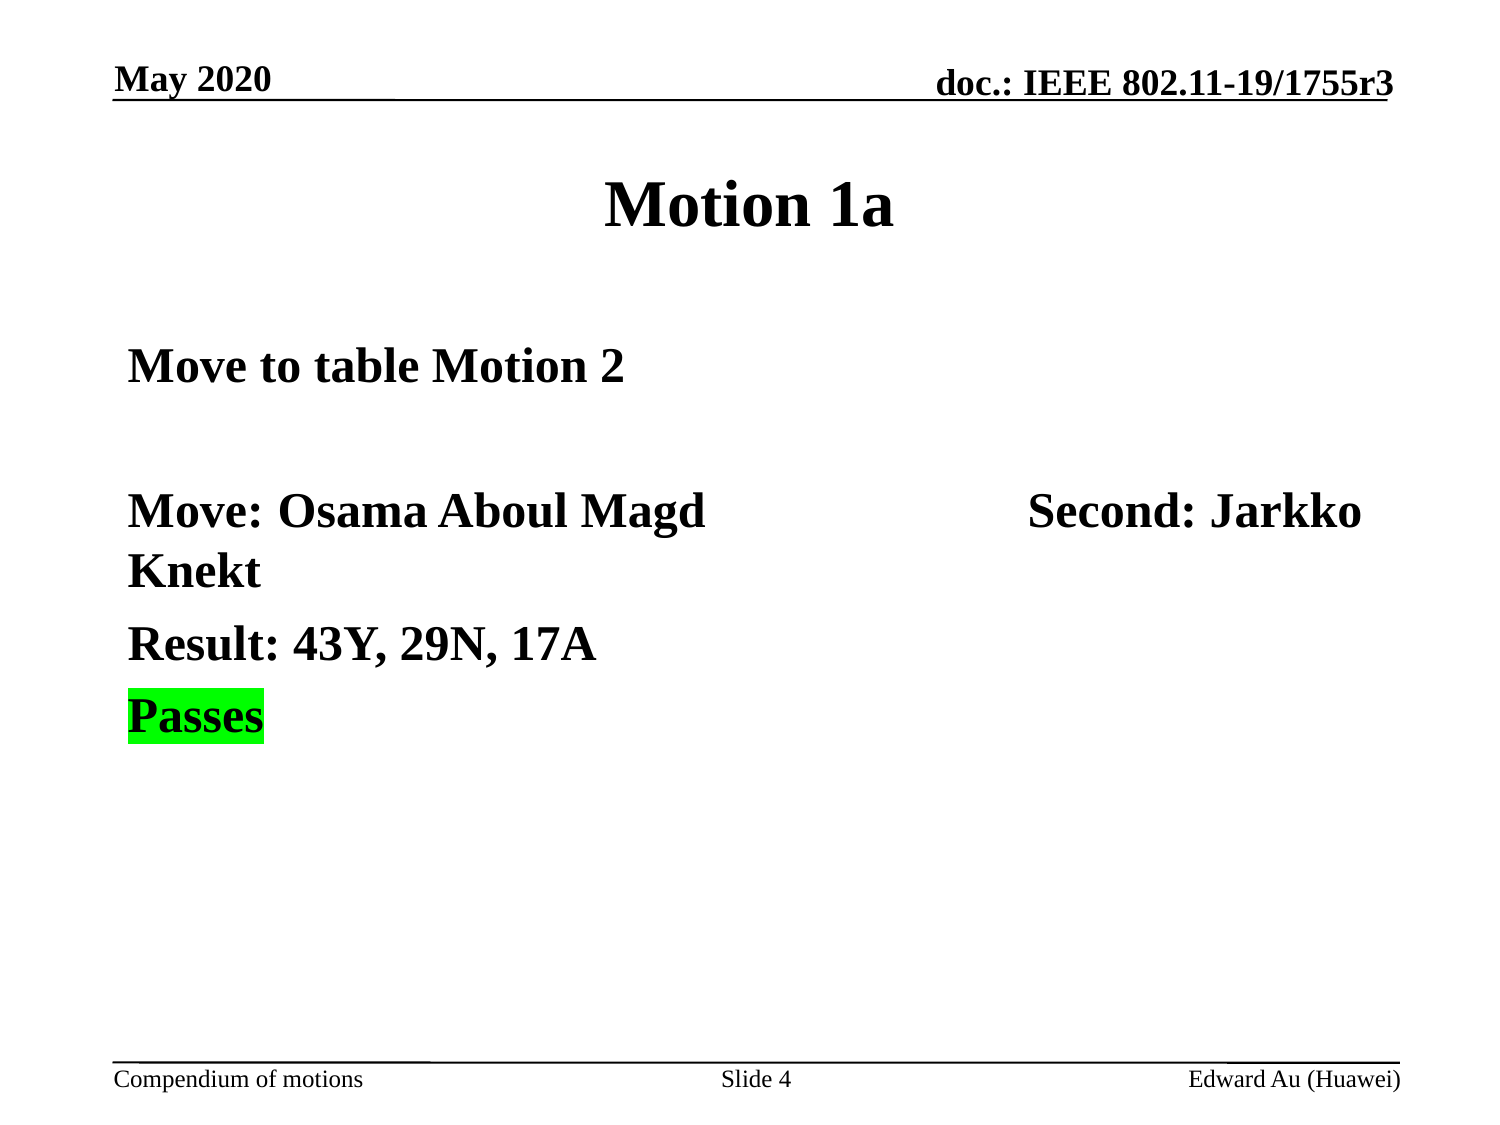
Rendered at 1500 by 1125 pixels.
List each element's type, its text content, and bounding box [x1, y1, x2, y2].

title Motion 1a [112, 112, 1388, 288]
footer Edward Au (Huawei) [878, 1061, 1402, 1093]
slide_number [114, 54, 423, 100]
slide_number Slide 4 [712, 1061, 800, 1123]
list Move to table Motion 2 Move: Osama Aboul Magd Second: Jarkko Knekt Result: 43Y, 29N, 17A Passes [112, 324, 1388, 1000]
